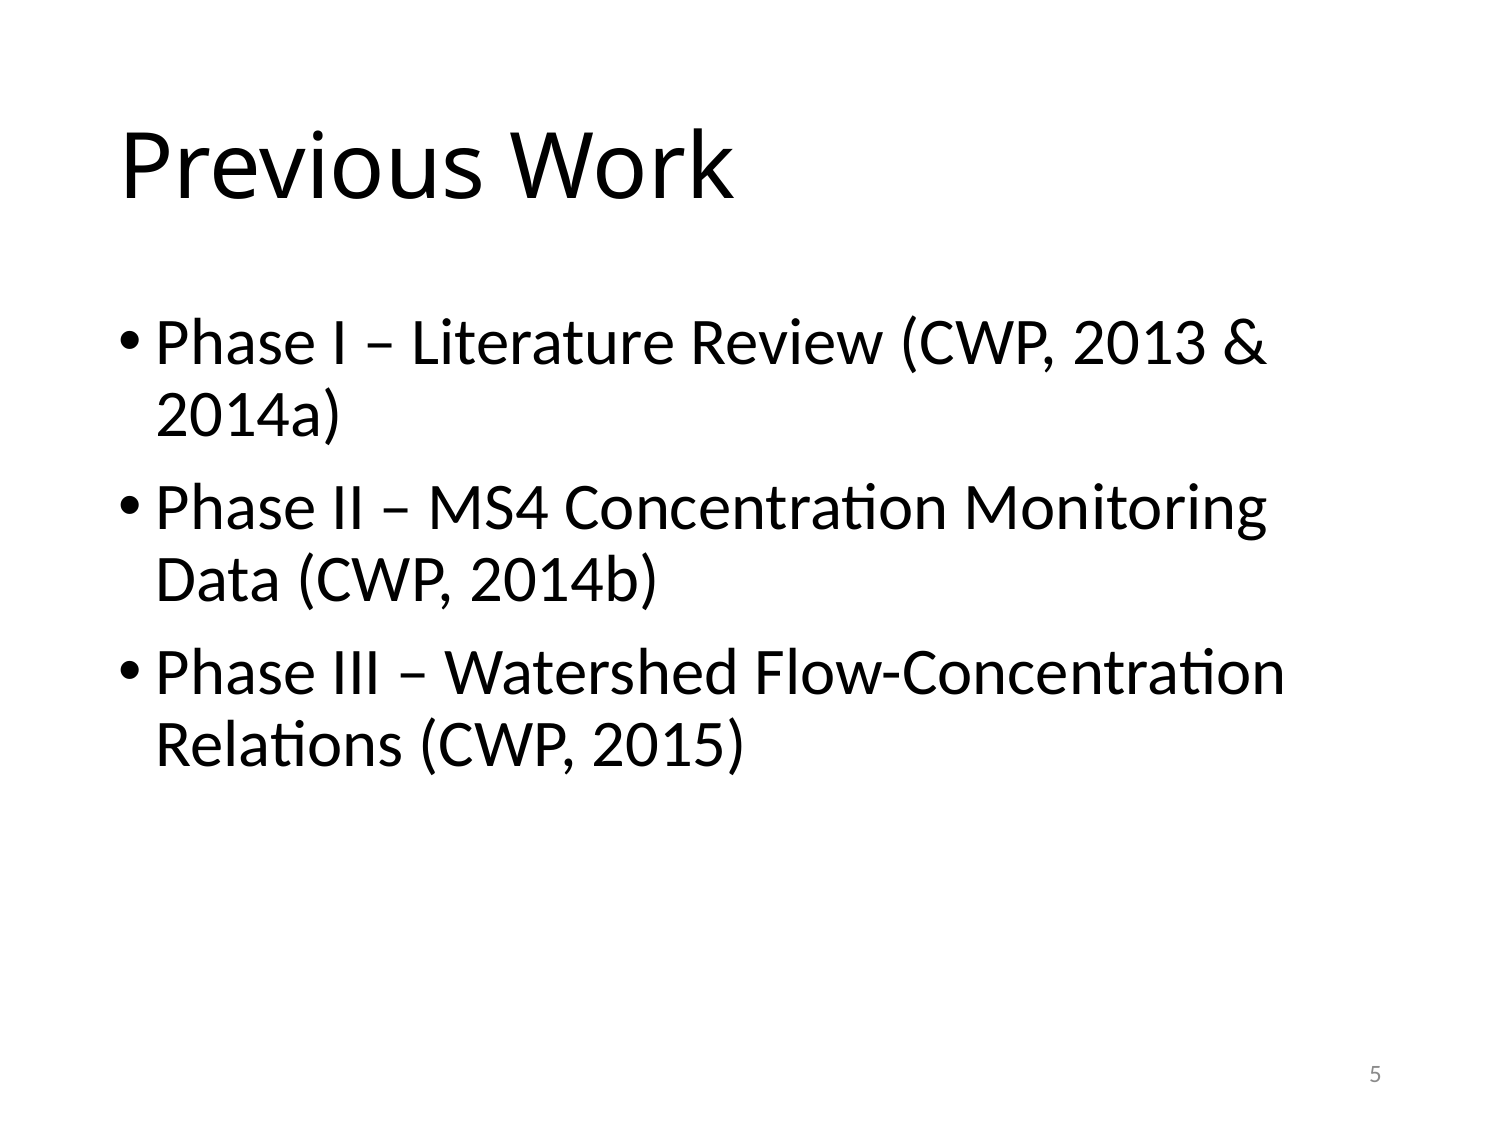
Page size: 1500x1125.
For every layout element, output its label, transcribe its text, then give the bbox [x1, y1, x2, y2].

slide_number 5 [1059, 1042, 1397, 1103]
list Phase I – Literature Review (CWP, 2013 & 2014a) Phase II – MS4 Concentration Monitoring Data (CWP, 2014b) Phase III – Watershed Flow-Concentration Relations (CWP, 2015) [103, 299, 1397, 1014]
title Previous Work [103, 59, 1397, 278]
